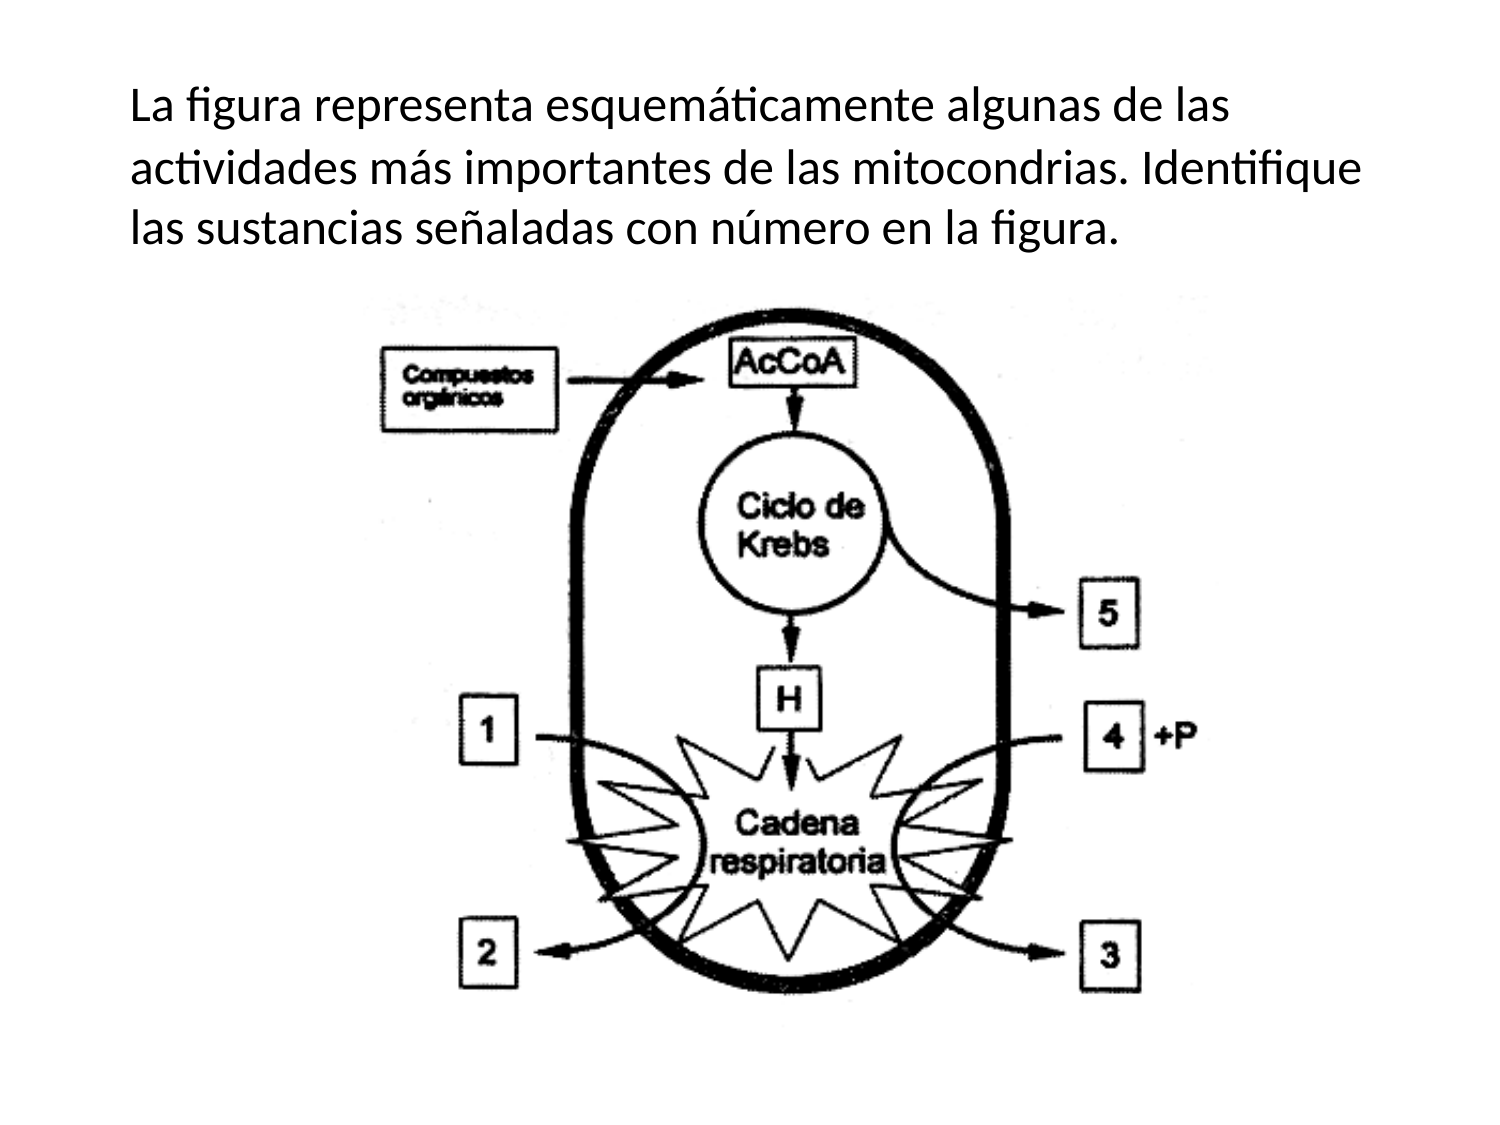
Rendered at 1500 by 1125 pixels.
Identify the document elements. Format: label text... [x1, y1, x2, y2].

list La figura representa esquemáticamente algunas de las actividades más importantes de las mitocondrias. Identifique las sustancias señaladas con número en la figura. [58, 46, 1425, 1090]
picture [362, 292, 1219, 1032]
